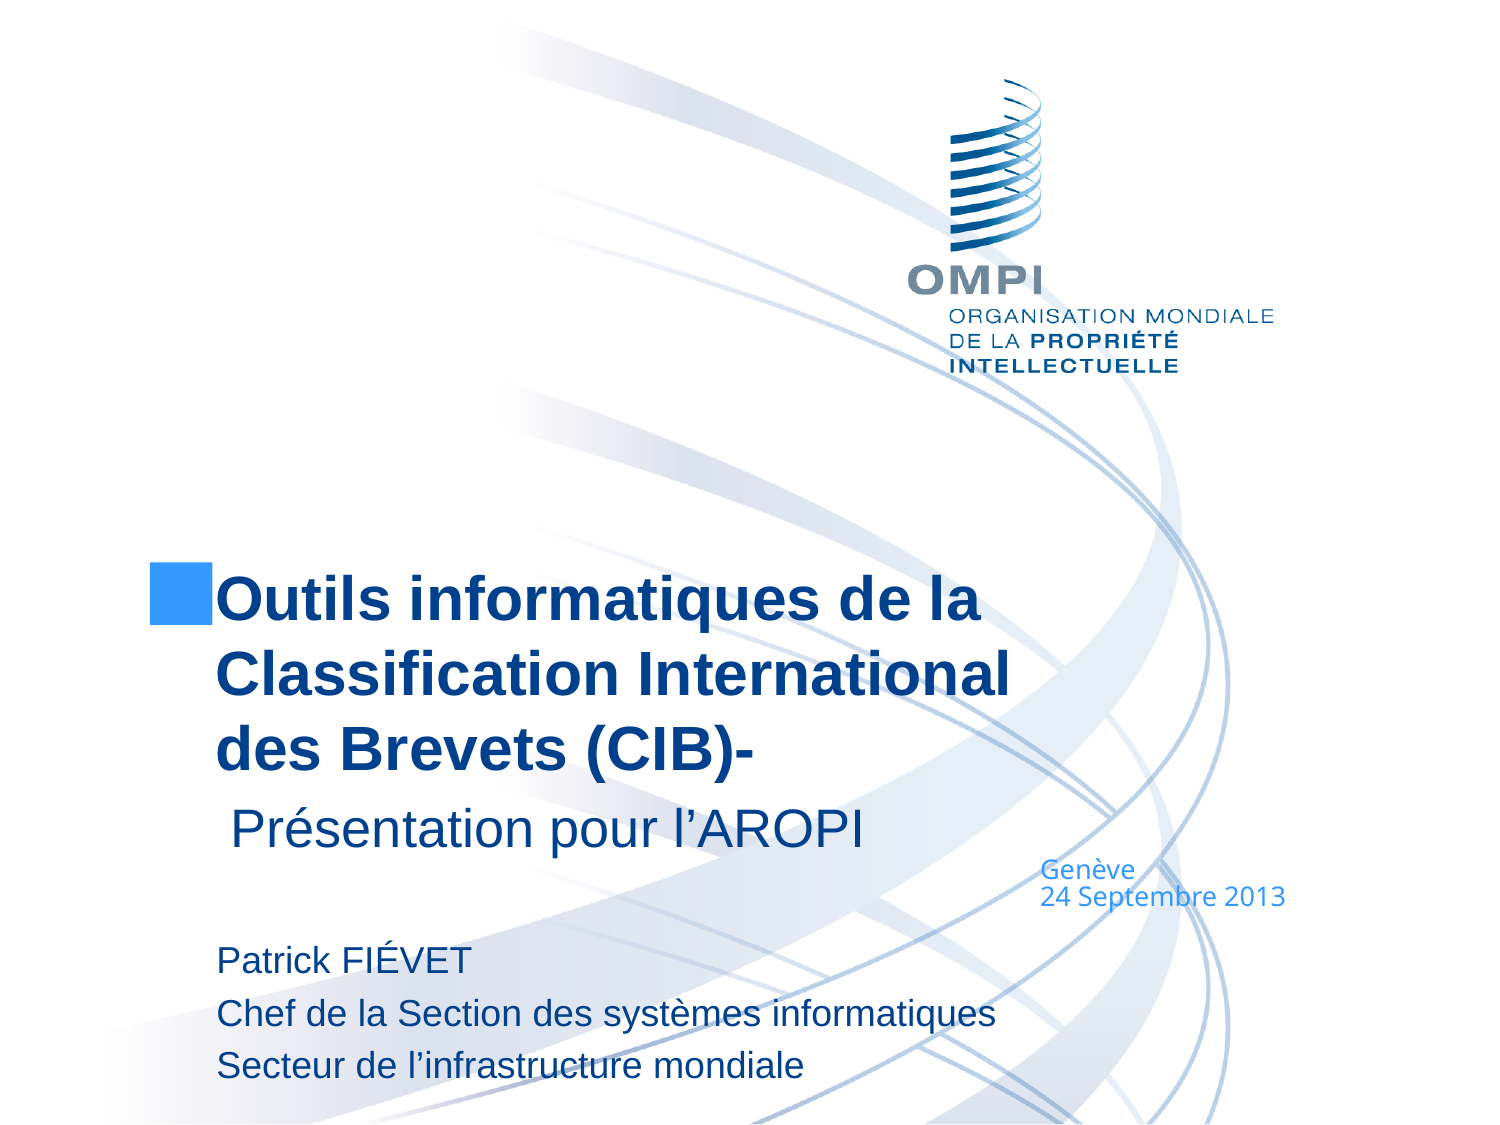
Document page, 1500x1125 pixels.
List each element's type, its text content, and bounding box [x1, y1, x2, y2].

text_box [149, 562, 213, 625]
picture [0, 0, 1500, 1125]
text_box Patrick FIÉVET Chef de la Section des systèmes informatiques Secteur de l’infrastructure mondiale [201, 928, 1340, 1083]
text_box Genève 24 Septembre 2013 [1025, 861, 1378, 981]
subtitle Outils informatiques de la Classification International des Brevets (CIB)- Présentation pour l’AROPI [200, 550, 1058, 905]
